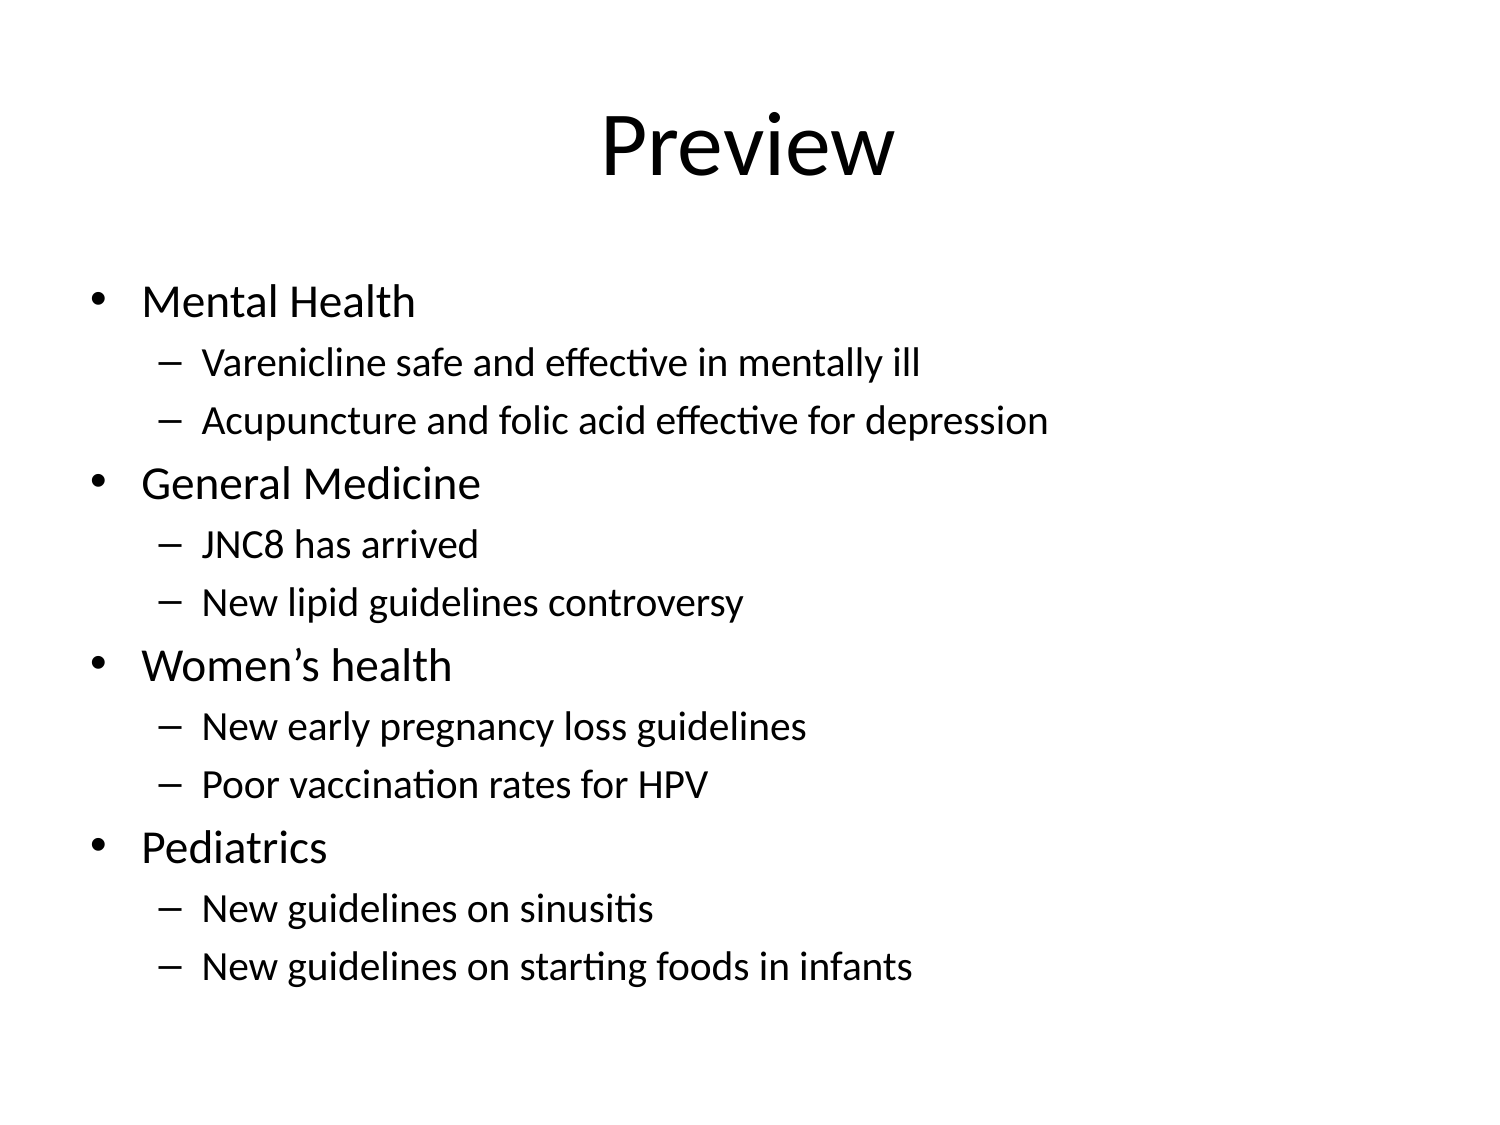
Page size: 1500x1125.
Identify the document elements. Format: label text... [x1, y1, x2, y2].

list Mental Health Varenicline safe and effective in mentally ill Acupuncture and folic acid effective for depression General Medicine JNC8 has arrived New lipid guidelines controversy Women’s health New early pregnancy loss guidelines Poor vaccination rates for HPV Pediatrics New guidelines on sinusitis New guidelines on starting foods in infants [75, 262, 1425, 1005]
title Preview [75, 45, 1425, 233]
